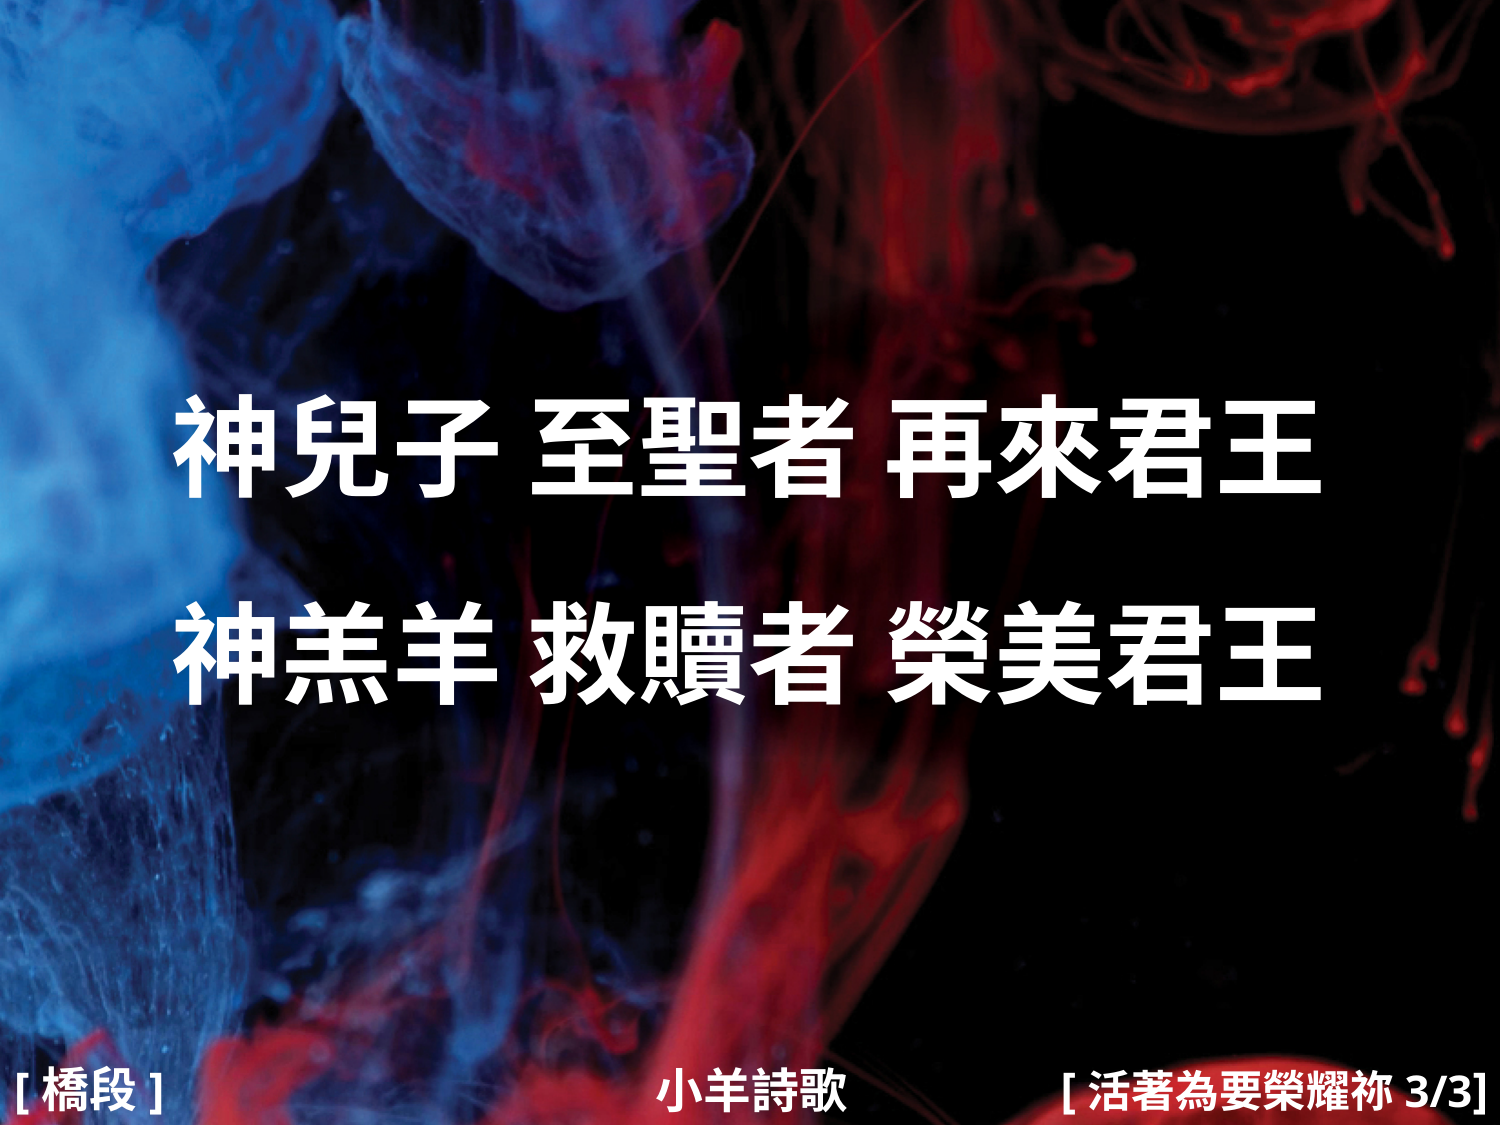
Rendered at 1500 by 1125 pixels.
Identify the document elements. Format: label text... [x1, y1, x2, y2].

text_box [橋段] [0, 1052, 205, 1125]
picture [0, 0, 1500, 1052]
text_box 神兒子 至聖者 再來君王 神羔羊 救贖者 榮美君王 [0, 370, 1499, 931]
text_box [活著為要榮耀祢3/3] [205, 1052, 1500, 1125]
